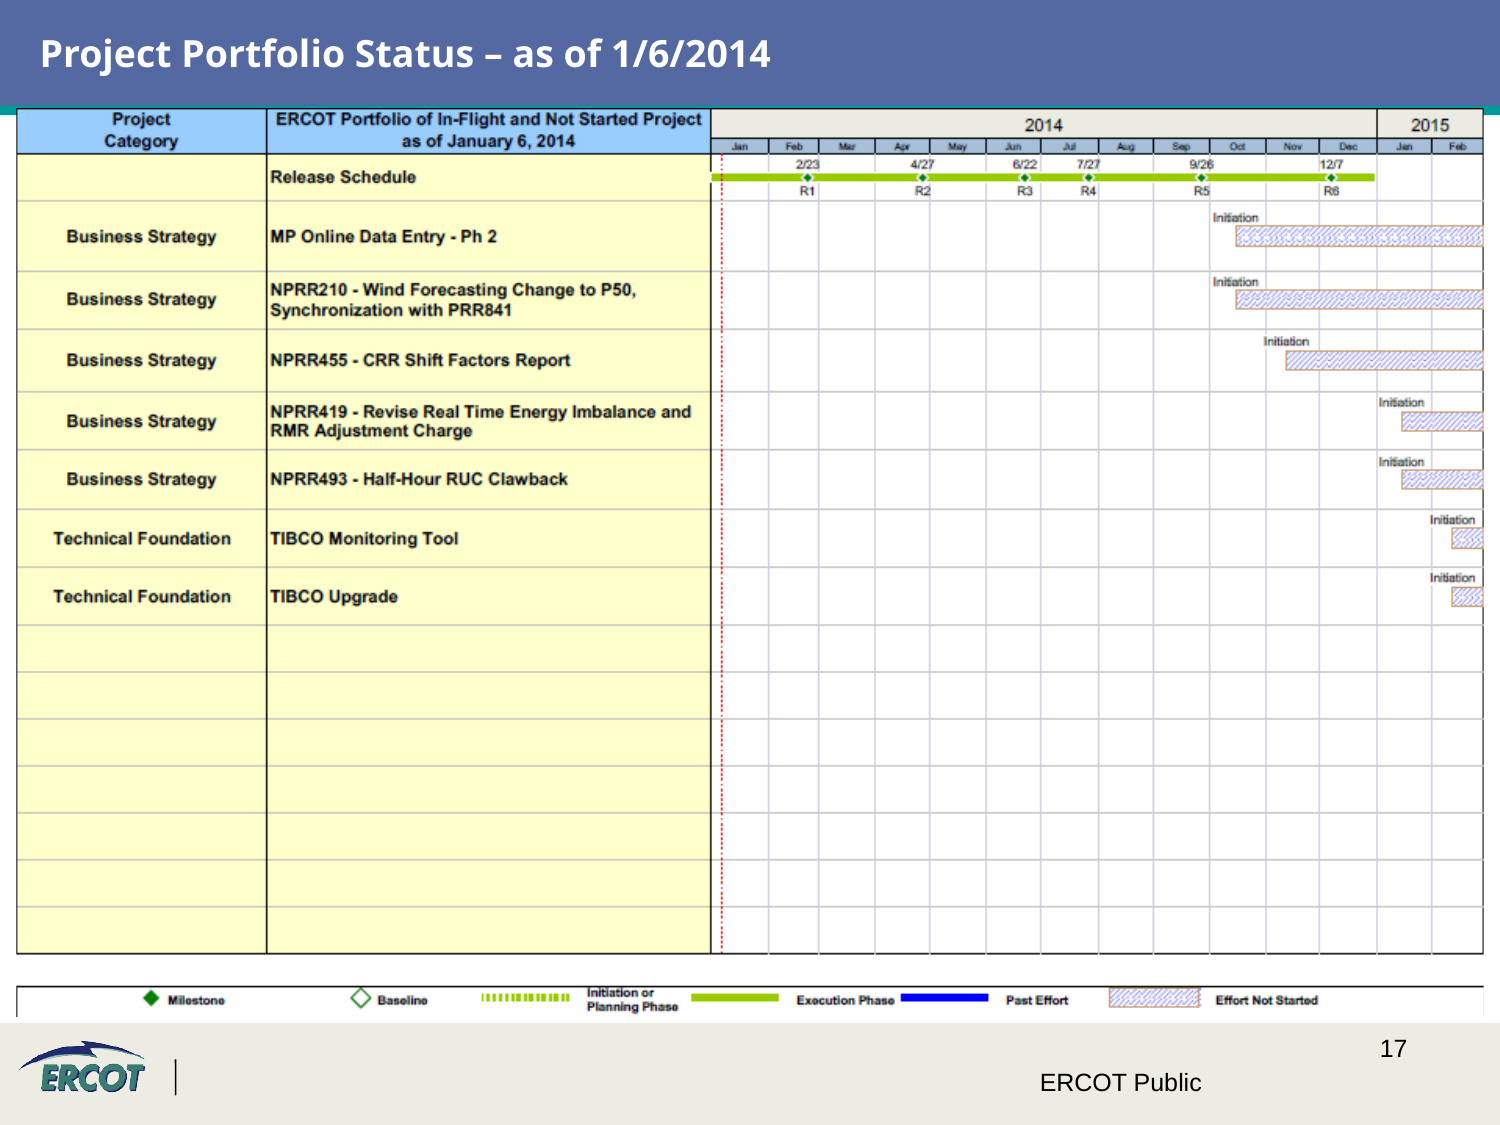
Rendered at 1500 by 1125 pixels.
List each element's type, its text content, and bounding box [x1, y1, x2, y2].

picture [16, 108, 1484, 1017]
text_box Project Portfolio Status – as of 1/6/2014 [24, 30, 1163, 106]
picture [10, 1031, 151, 1111]
footer ERCOT Public [1025, 1059, 1438, 1125]
